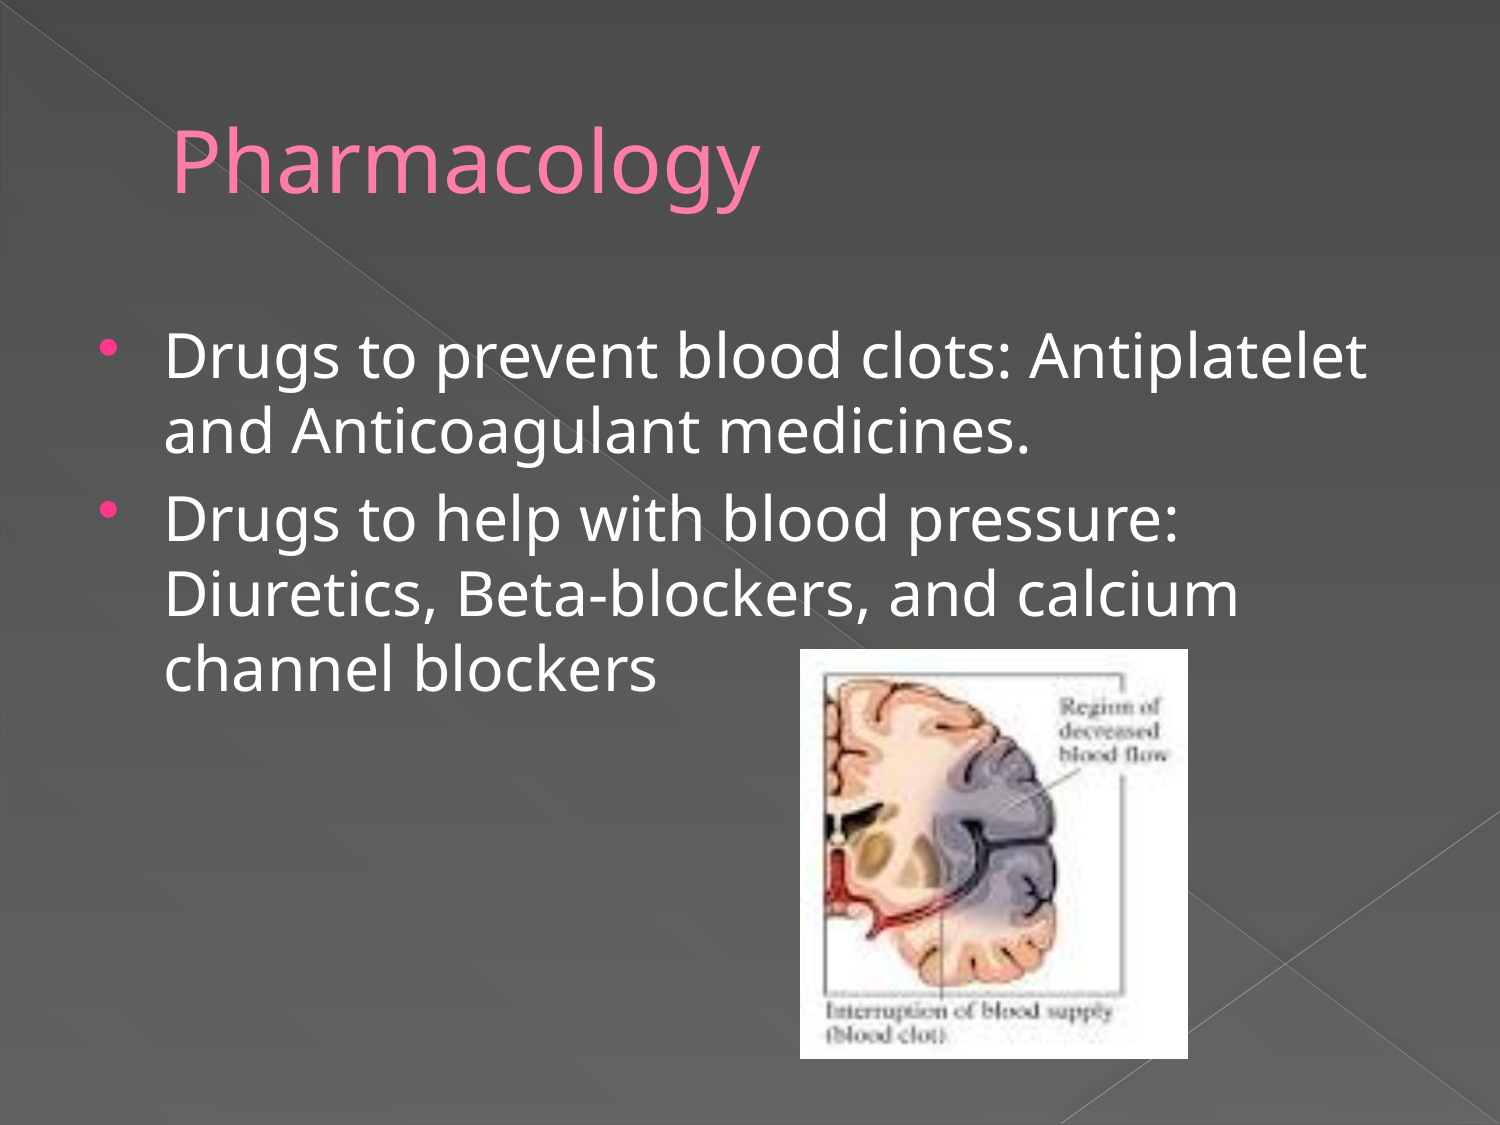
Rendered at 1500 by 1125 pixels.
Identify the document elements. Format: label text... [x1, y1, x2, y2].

title Pharmacology [75, 43, 1425, 274]
list Drugs to prevent blood clots: Antiplatelet and Anticoagulant medicines. Drugs to help with blood pressure: Diuretics, Beta-blockers, and calcium channel blockers [75, 308, 1425, 1059]
picture [799, 649, 1188, 1059]
